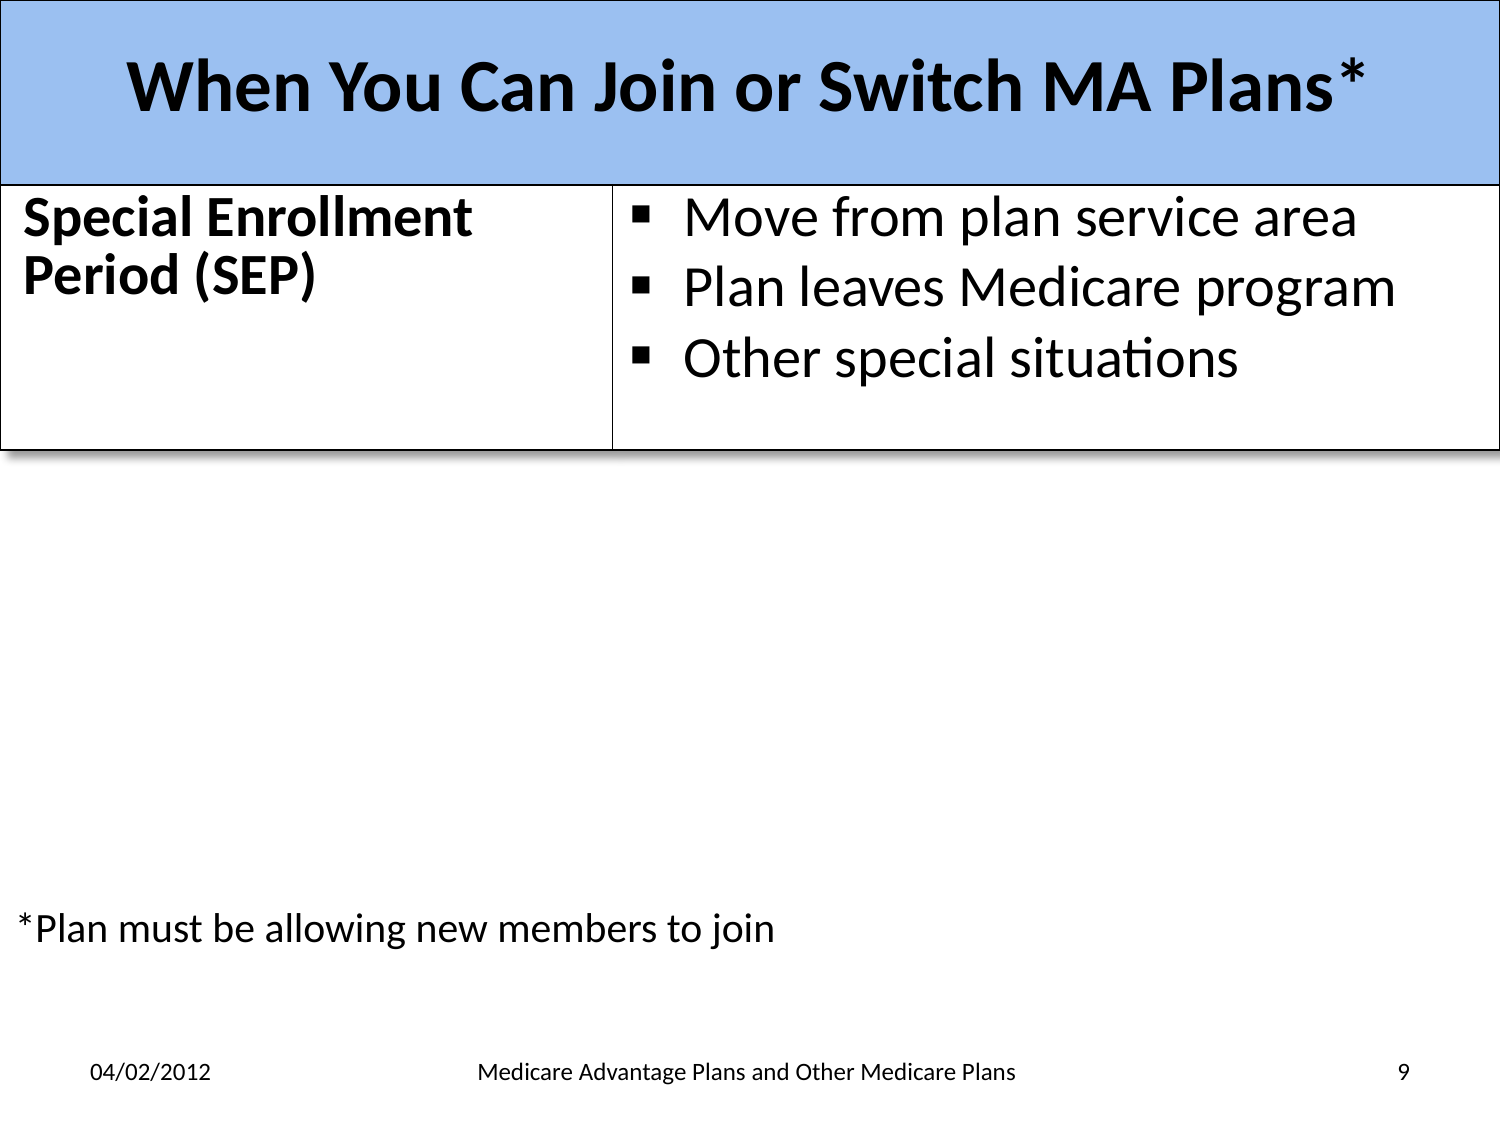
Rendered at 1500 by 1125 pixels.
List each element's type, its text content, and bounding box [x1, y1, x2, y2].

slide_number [75, 1040, 425, 1100]
slide_number 9 [1074, 1040, 1425, 1100]
text_box *Plan must be allowing new members to join [0, 893, 1425, 958]
table_cell Special Enrollment Period (SEP) [1, 186, 612, 449]
footer Medicare Advantage Plans and Other Medicare Plans [450, 1040, 1050, 1100]
table_cell Move from plan service area Plan leaves Medicare program Other special situations [613, 186, 1499, 449]
picture [0, 451, 1500, 1125]
table_header When You Can Join or Switch MA Plans* [1, 1, 1499, 184]
